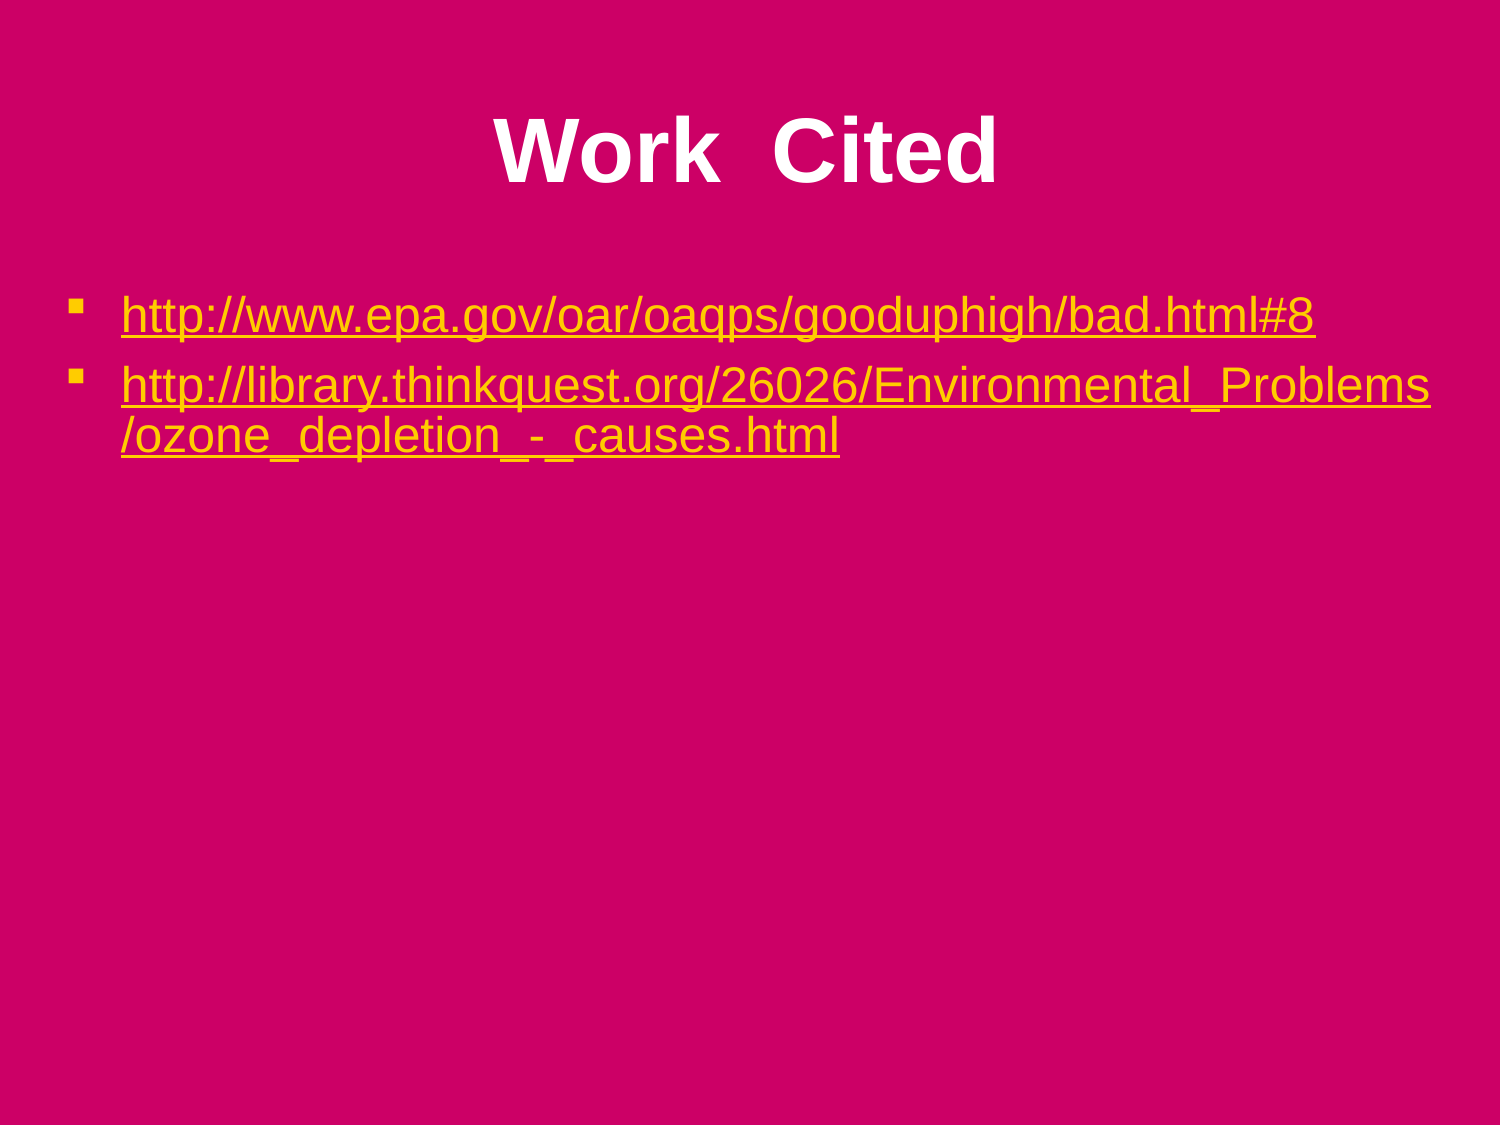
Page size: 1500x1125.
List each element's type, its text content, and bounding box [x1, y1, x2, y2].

list http://www.epa.gov/oar/oaqps/gooduphigh/bad.html#8 http://library.thinkquest.org/26026/Environmental_Problems/ozone_depletion_-_causes.html [49, 274, 1451, 1001]
title Work Cited [49, 37, 1446, 256]
